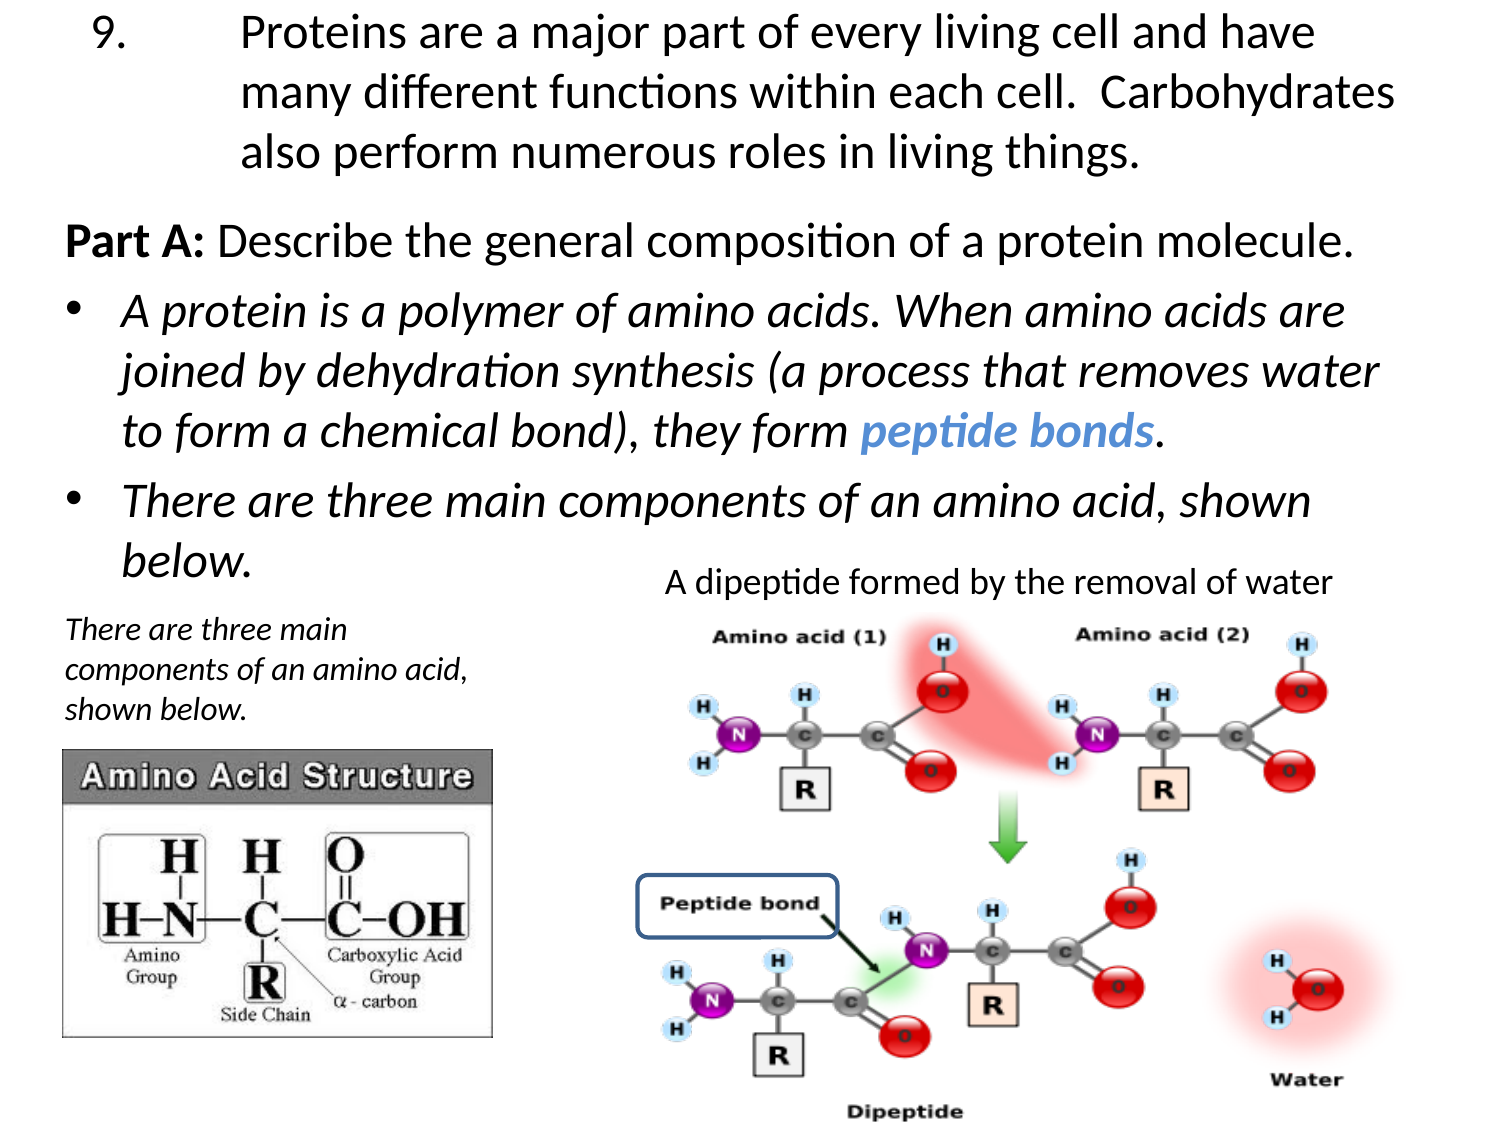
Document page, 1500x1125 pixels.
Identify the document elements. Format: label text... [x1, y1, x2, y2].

picture [649, 612, 1413, 1125]
list Part A: Describe the general composition of a protein molecule. A protein is a polymer of amino acids. When amino acids are joined by dehydration synthesis (a process that removes water to form a chemical bond), they form peptide bonds. There are three main components of an amino acid, shown below. [50, 200, 1400, 943]
title 9. Proteins are a major part of every living cell and have many different functions within each cell. Carbohydrates also perform numerous roles in living things. [75, 24, 1425, 213]
text_box A dipeptide formed by the removal of water [650, 549, 1363, 610]
picture [62, 749, 493, 1038]
text_box [635, 873, 644, 939]
text_box There are three main components of an amino acid, shown below. [50, 599, 525, 775]
